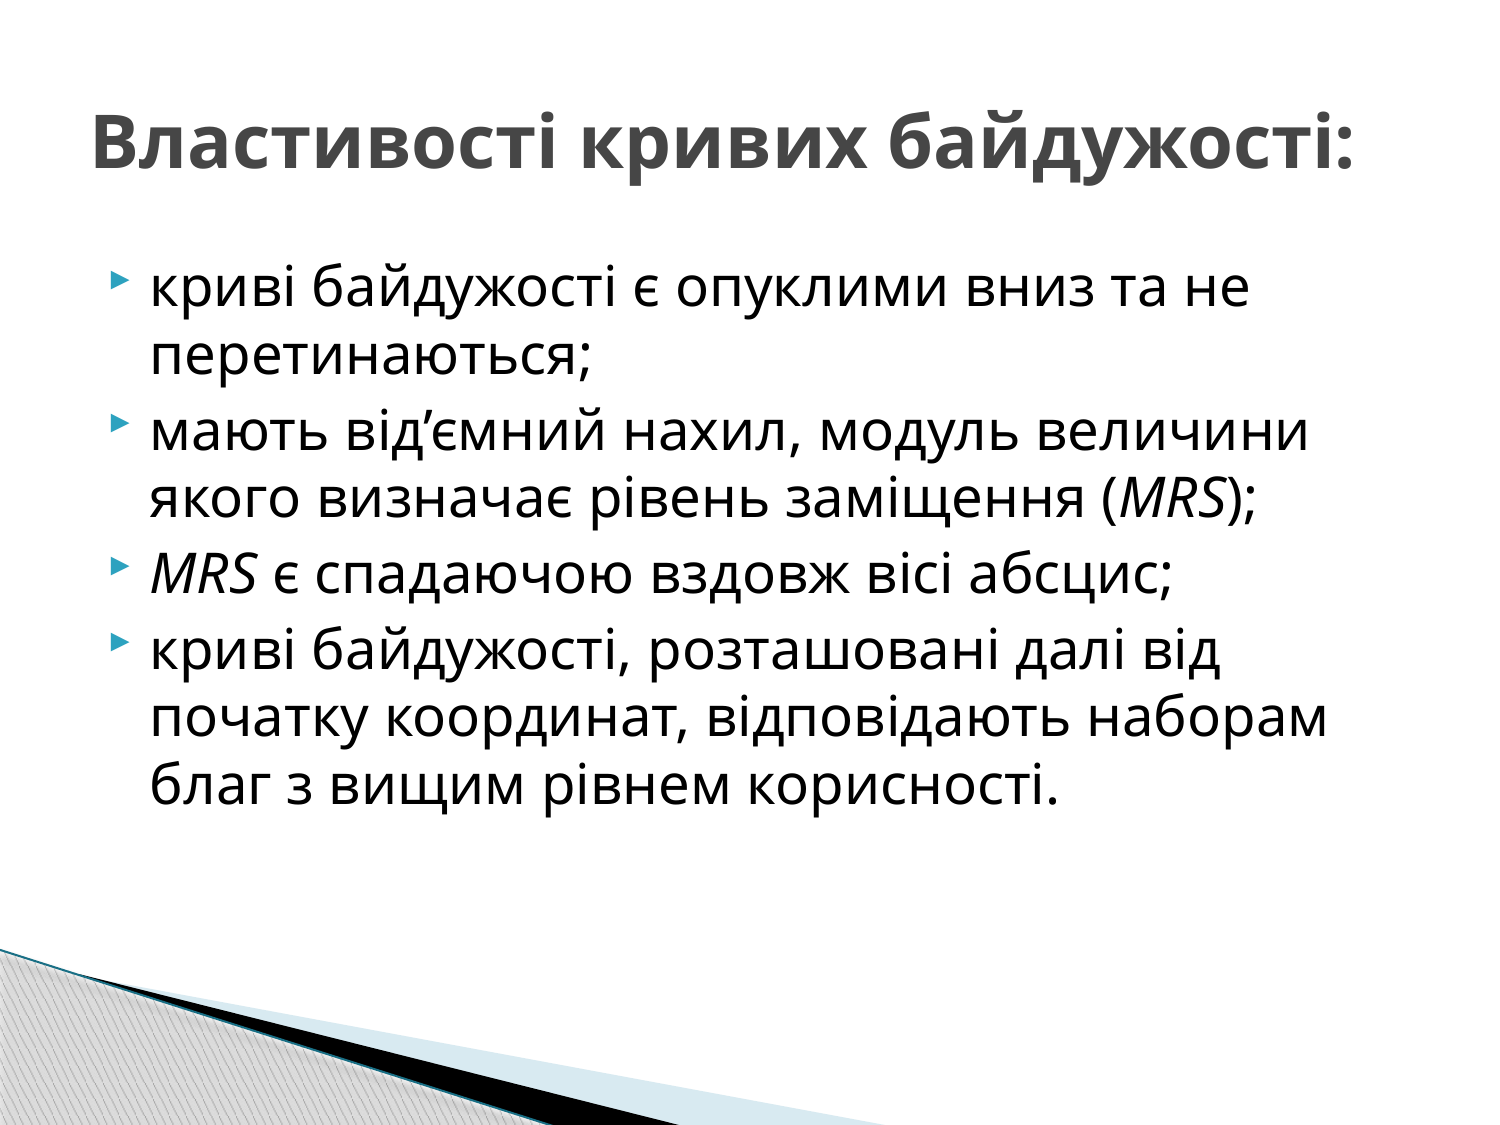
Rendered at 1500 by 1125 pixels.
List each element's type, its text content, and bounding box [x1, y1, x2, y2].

list криві байдужості є опуклими вниз та не перетинаються; мають від’ємний нахил, модуль величини якого визначає рівень заміщення (MRS); MRS є спадаючою вздовж вісі абсцис; криві байдужості, розташовані далі від початку координат, відповідають наборам благ з вищим рівнем корисності. [75, 243, 1425, 986]
title Властивості кривих байдужості: [75, 45, 1425, 233]
